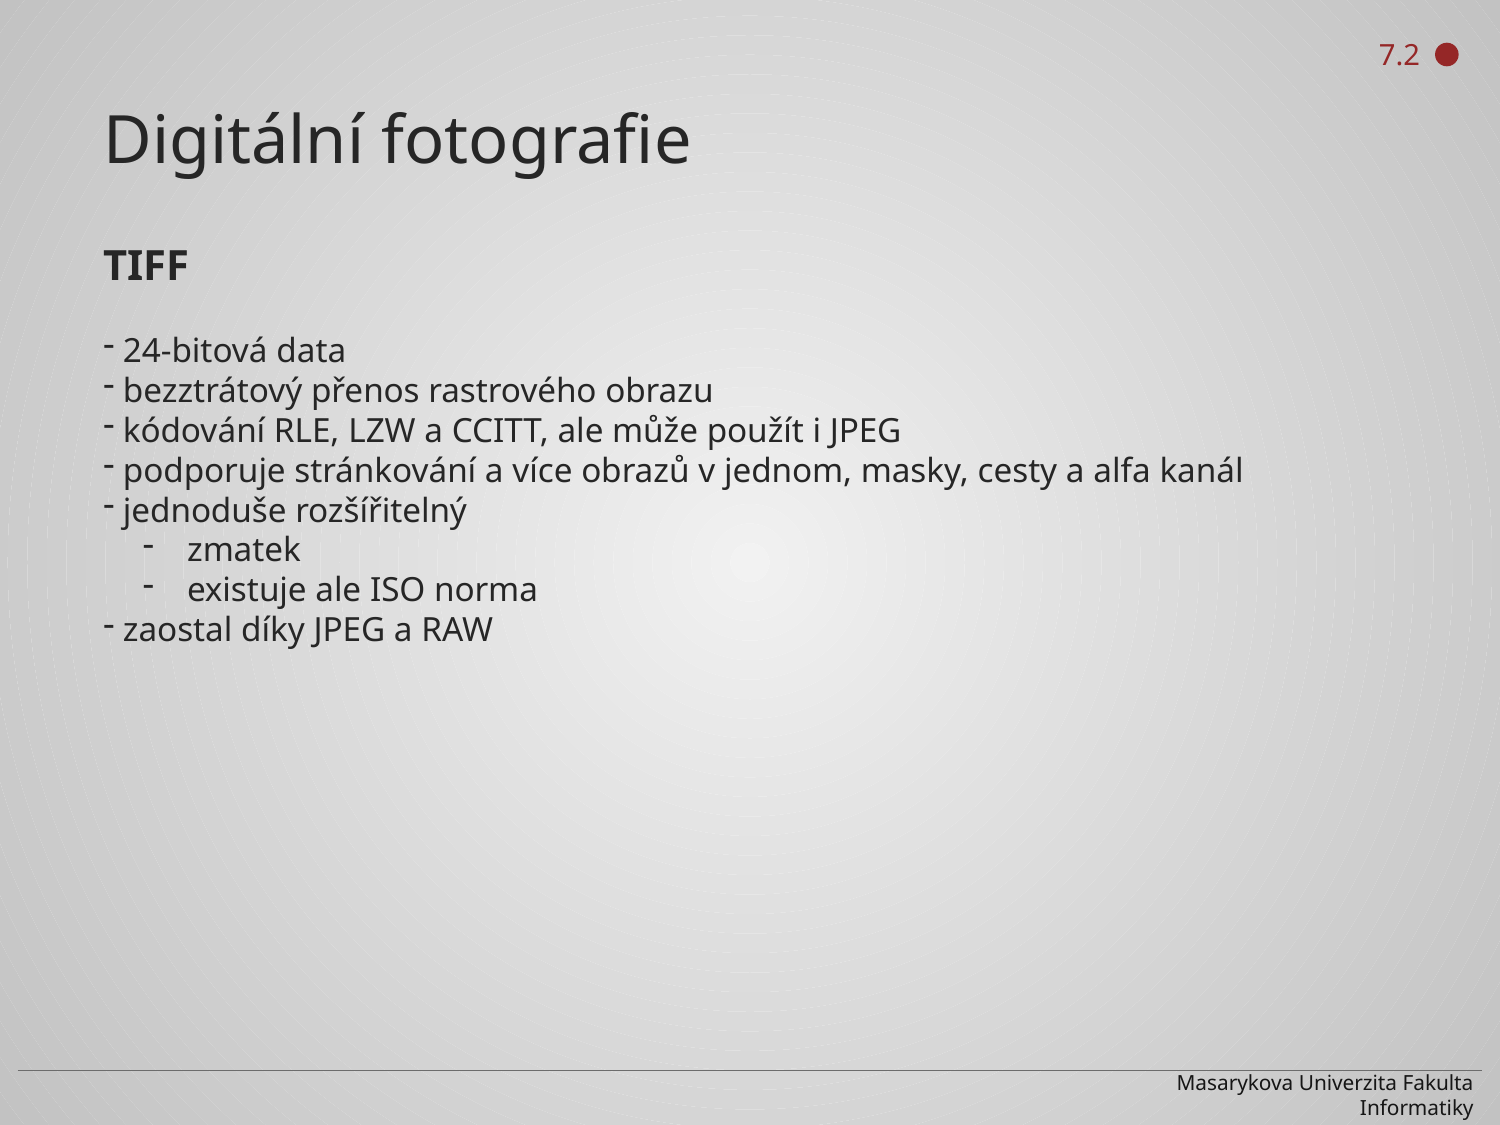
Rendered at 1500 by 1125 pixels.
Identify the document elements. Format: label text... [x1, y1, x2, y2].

text_box TIFF 24-bitová data bezztrátový přenos rastrového obrazu kódování RLE, LZW a CCITT, ale může použít i JPEG podporuje stránkování a více obrazů v jednom, masky, cesty a alfa kanál jednoduše rozšířitelný zmatek existuje ale ISO norma zaostal díky JPEG a RAW [88, 231, 1436, 656]
footer Masarykova Univerzita Fakulta Informatiky [1092, 1065, 1489, 1125]
text_box 7.2 [1364, 29, 1459, 79]
text_box Digitální fotografie [88, 89, 1436, 231]
